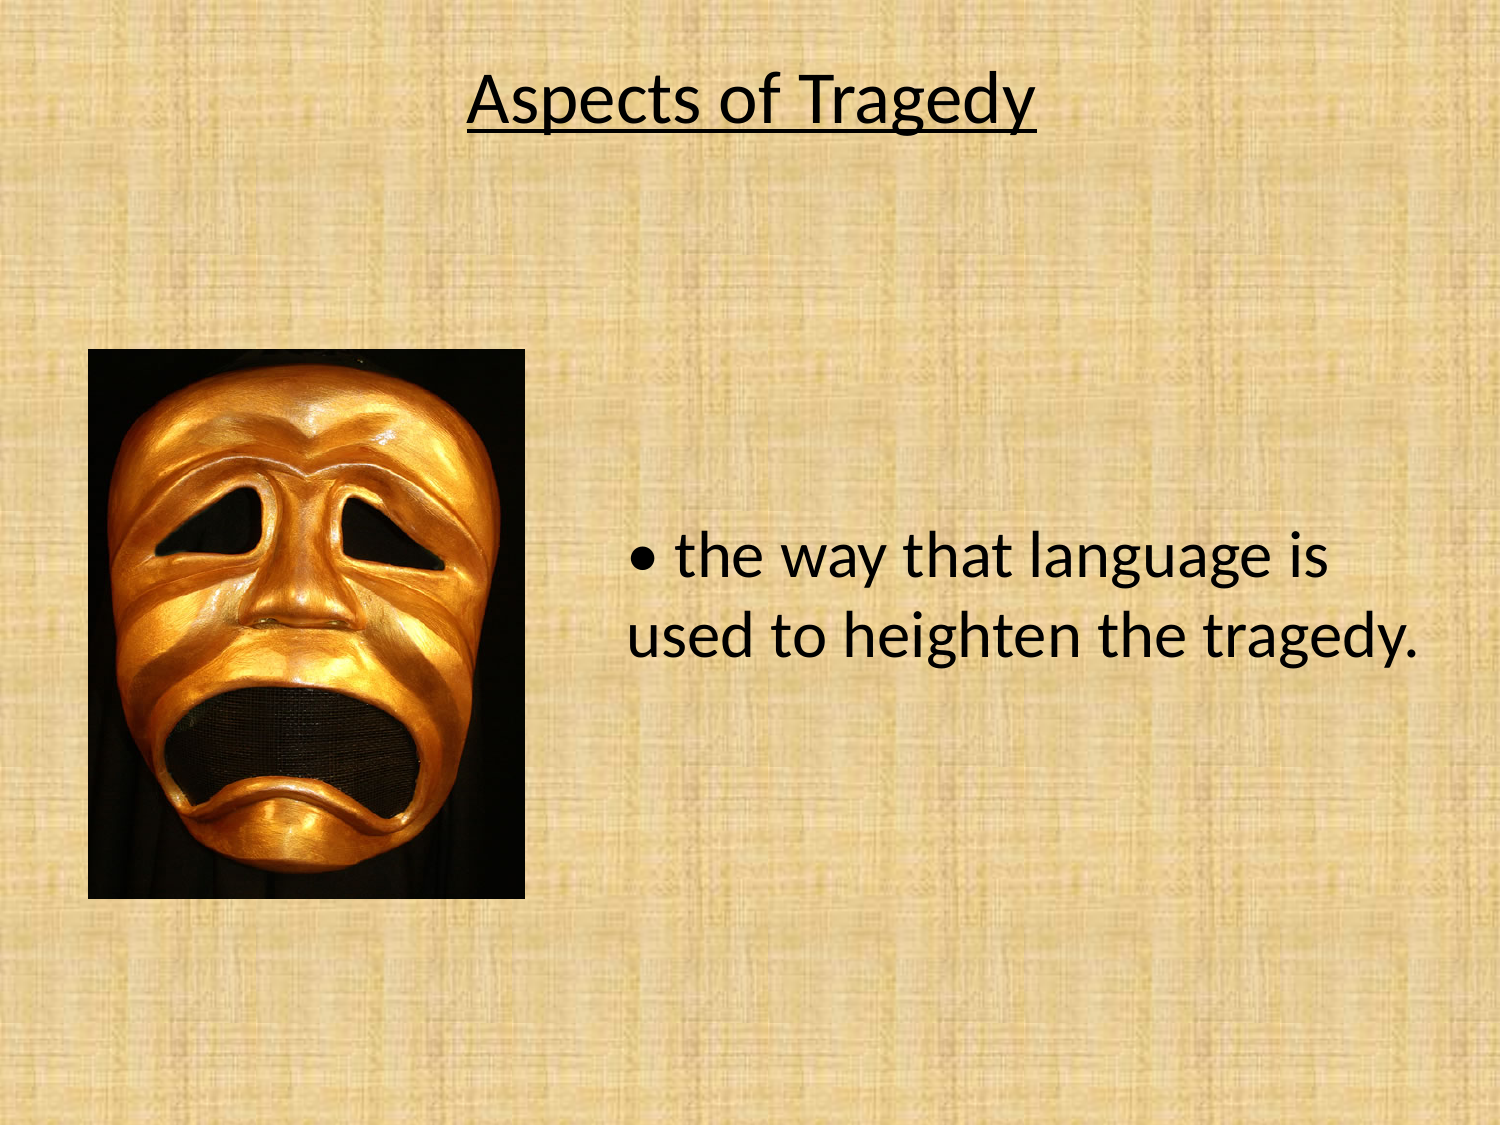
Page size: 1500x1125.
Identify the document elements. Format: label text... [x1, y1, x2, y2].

picture [0, 0, 1500, 1125]
title Aspects of Tragedy [76, 0, 1427, 188]
text_box • the way that language is used to heighten the tragedy. [611, 503, 1468, 679]
